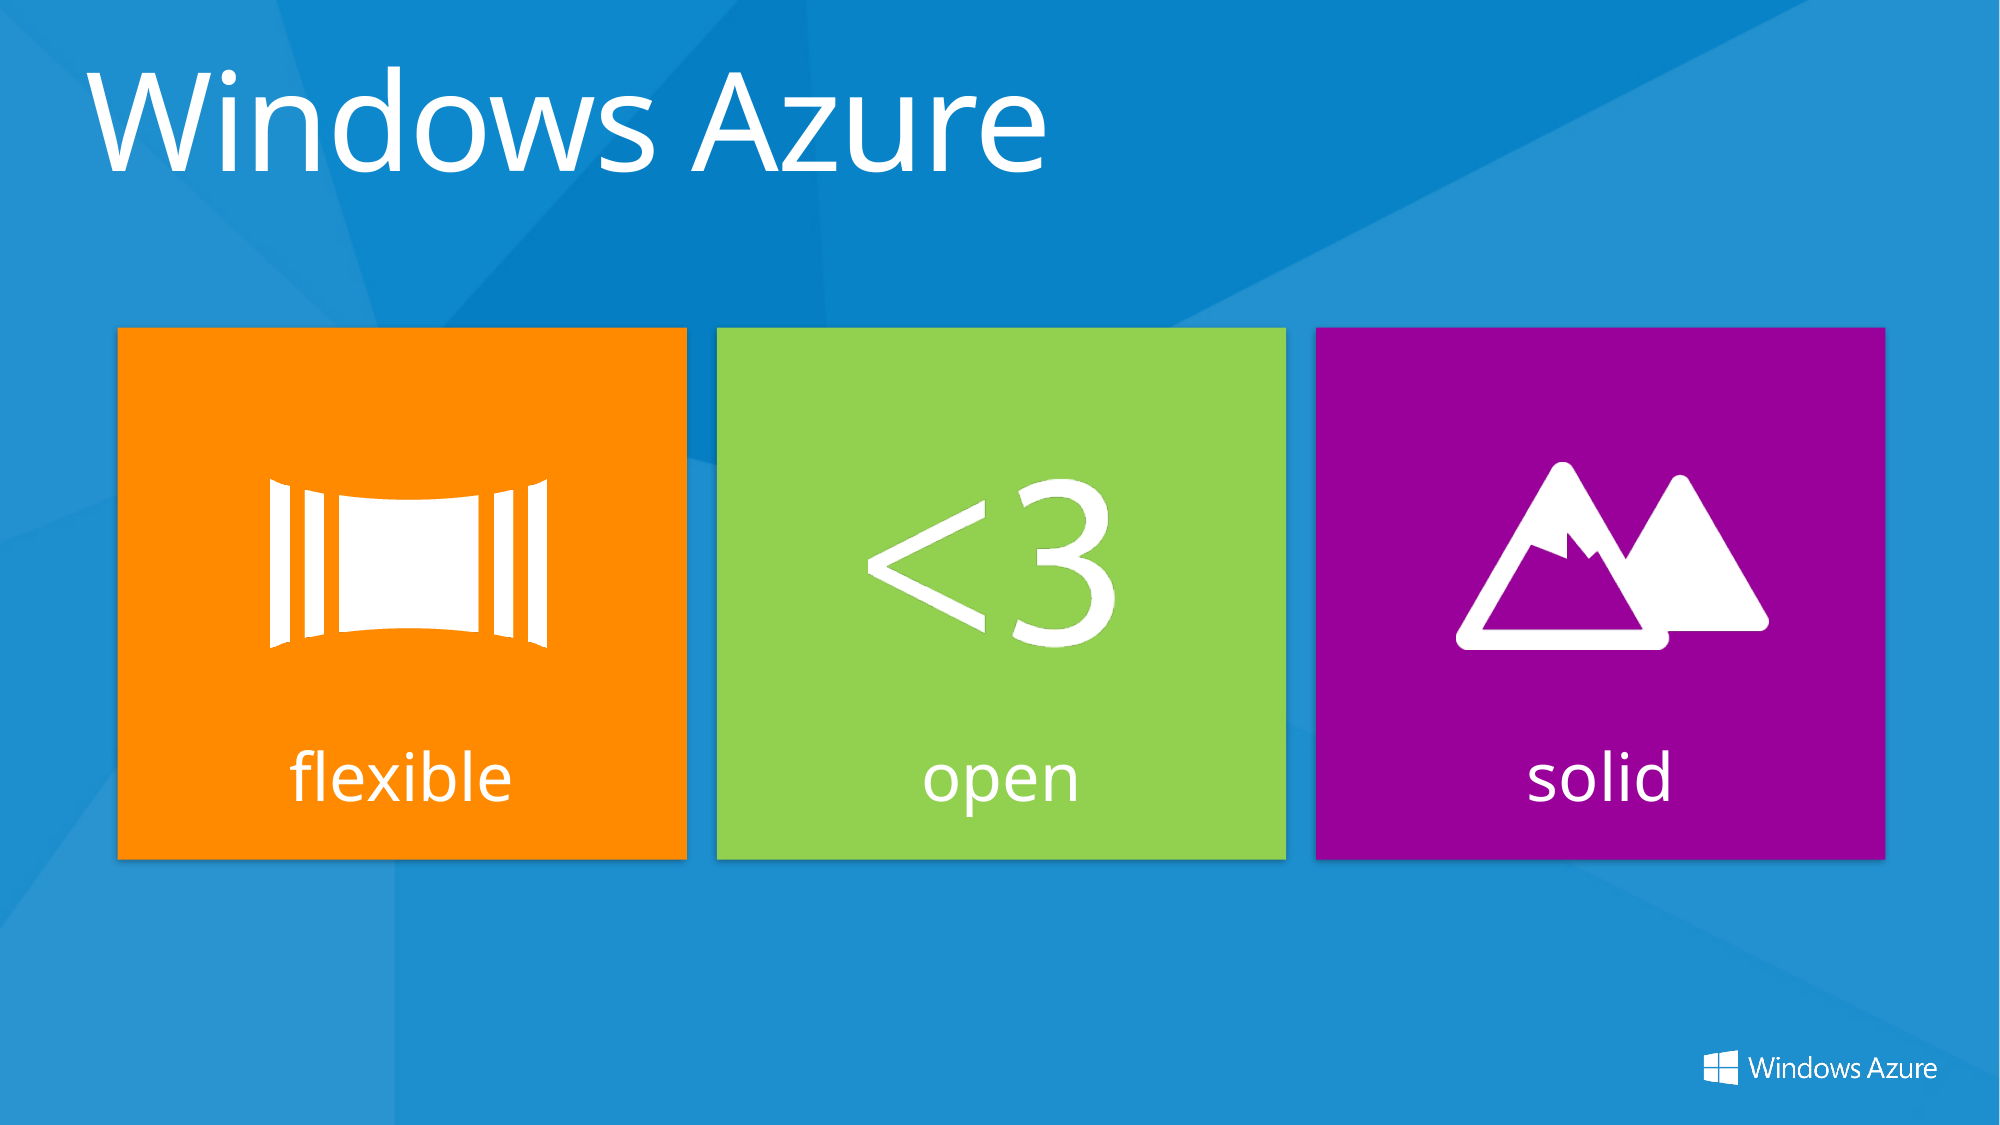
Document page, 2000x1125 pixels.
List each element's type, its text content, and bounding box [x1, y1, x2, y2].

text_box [1315, 327, 1886, 860]
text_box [117, 327, 688, 860]
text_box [716, 327, 1287, 860]
picture [0, 0, 2000, 1125]
text_box Windows Azure [85, 66, 1914, 189]
